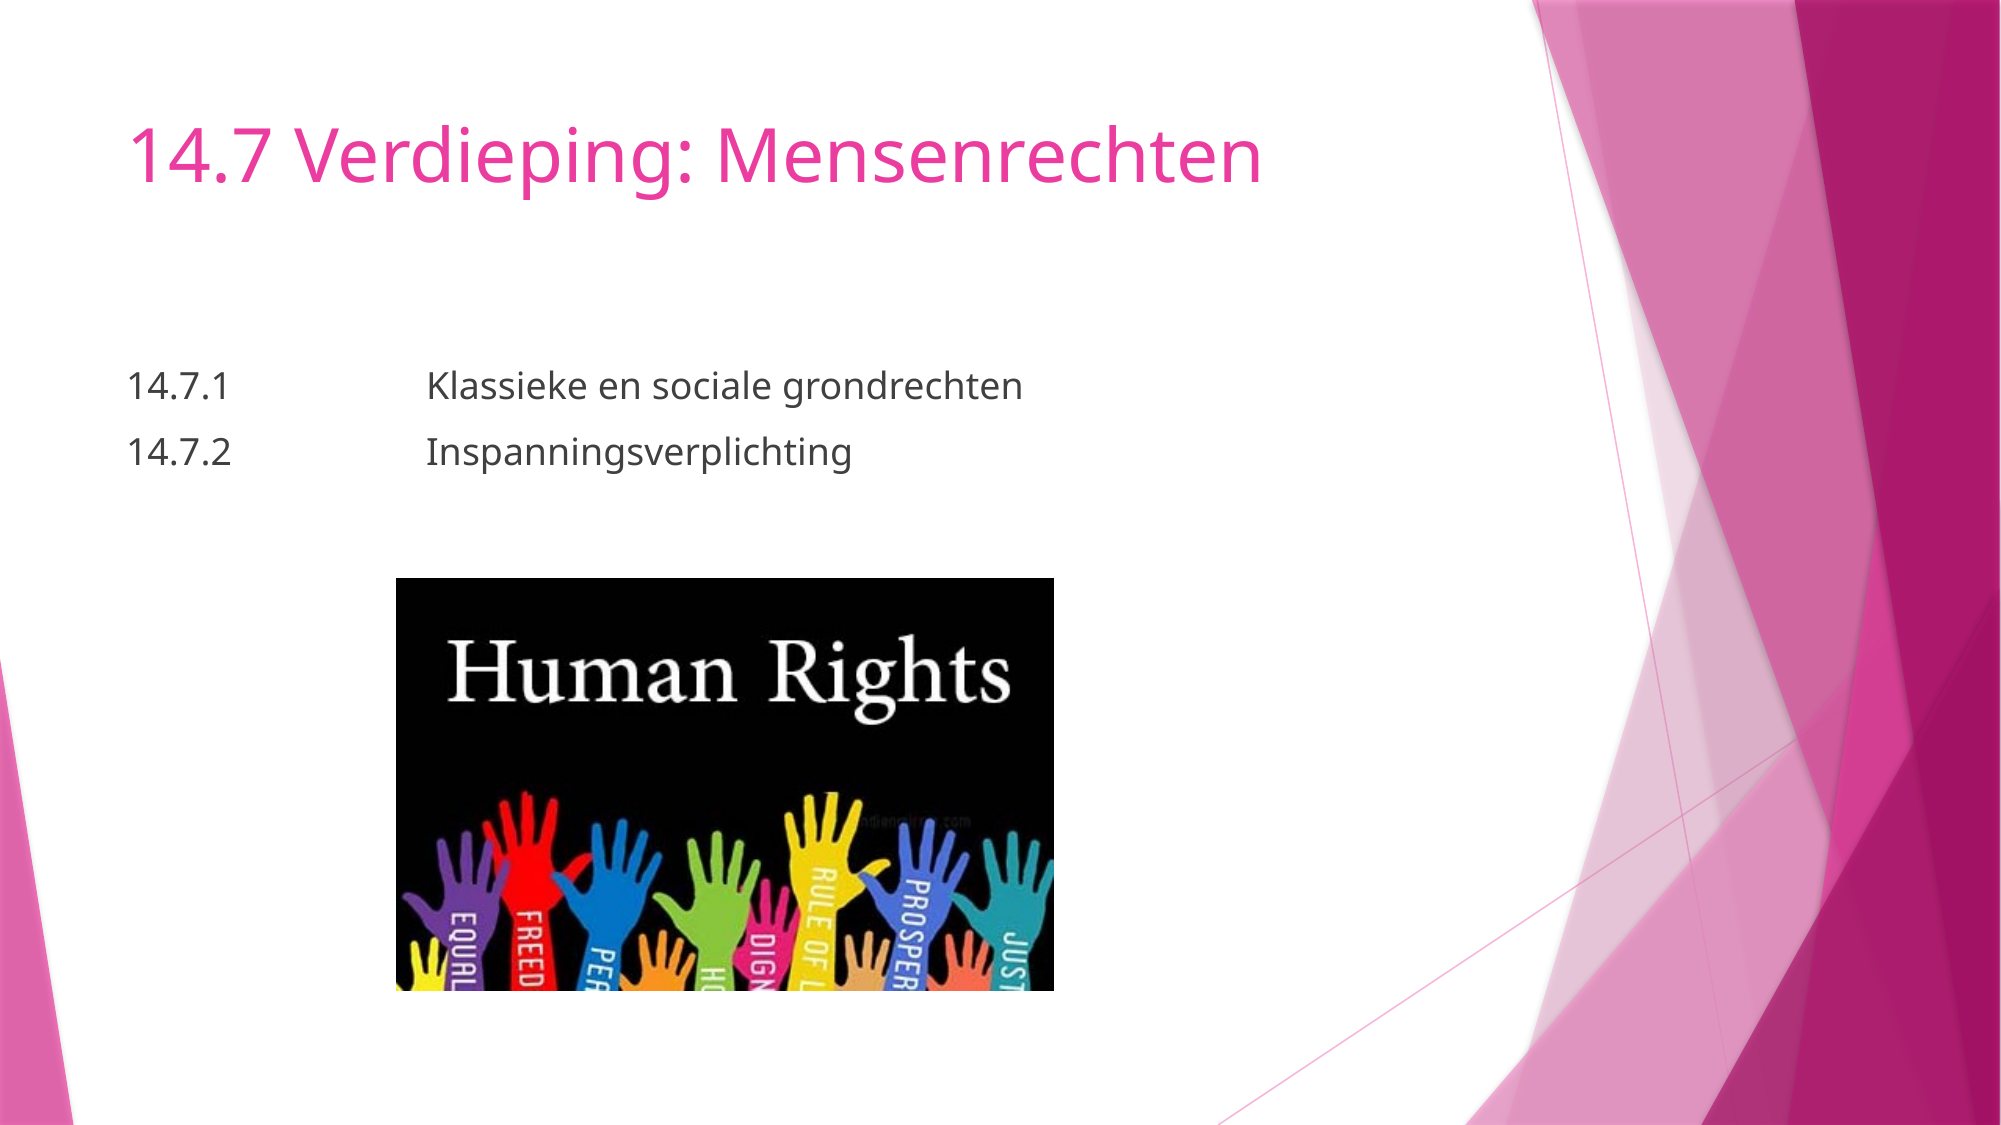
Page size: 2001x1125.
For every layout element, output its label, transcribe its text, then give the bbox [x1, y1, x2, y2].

picture [396, 578, 1054, 992]
title 14.7 Verdieping: Mensenrechten [111, 99, 1522, 317]
list 14.7.1 Klassieke en sociale grondrechten 14.7.2 Inspanningsverplichting [111, 354, 1522, 992]
